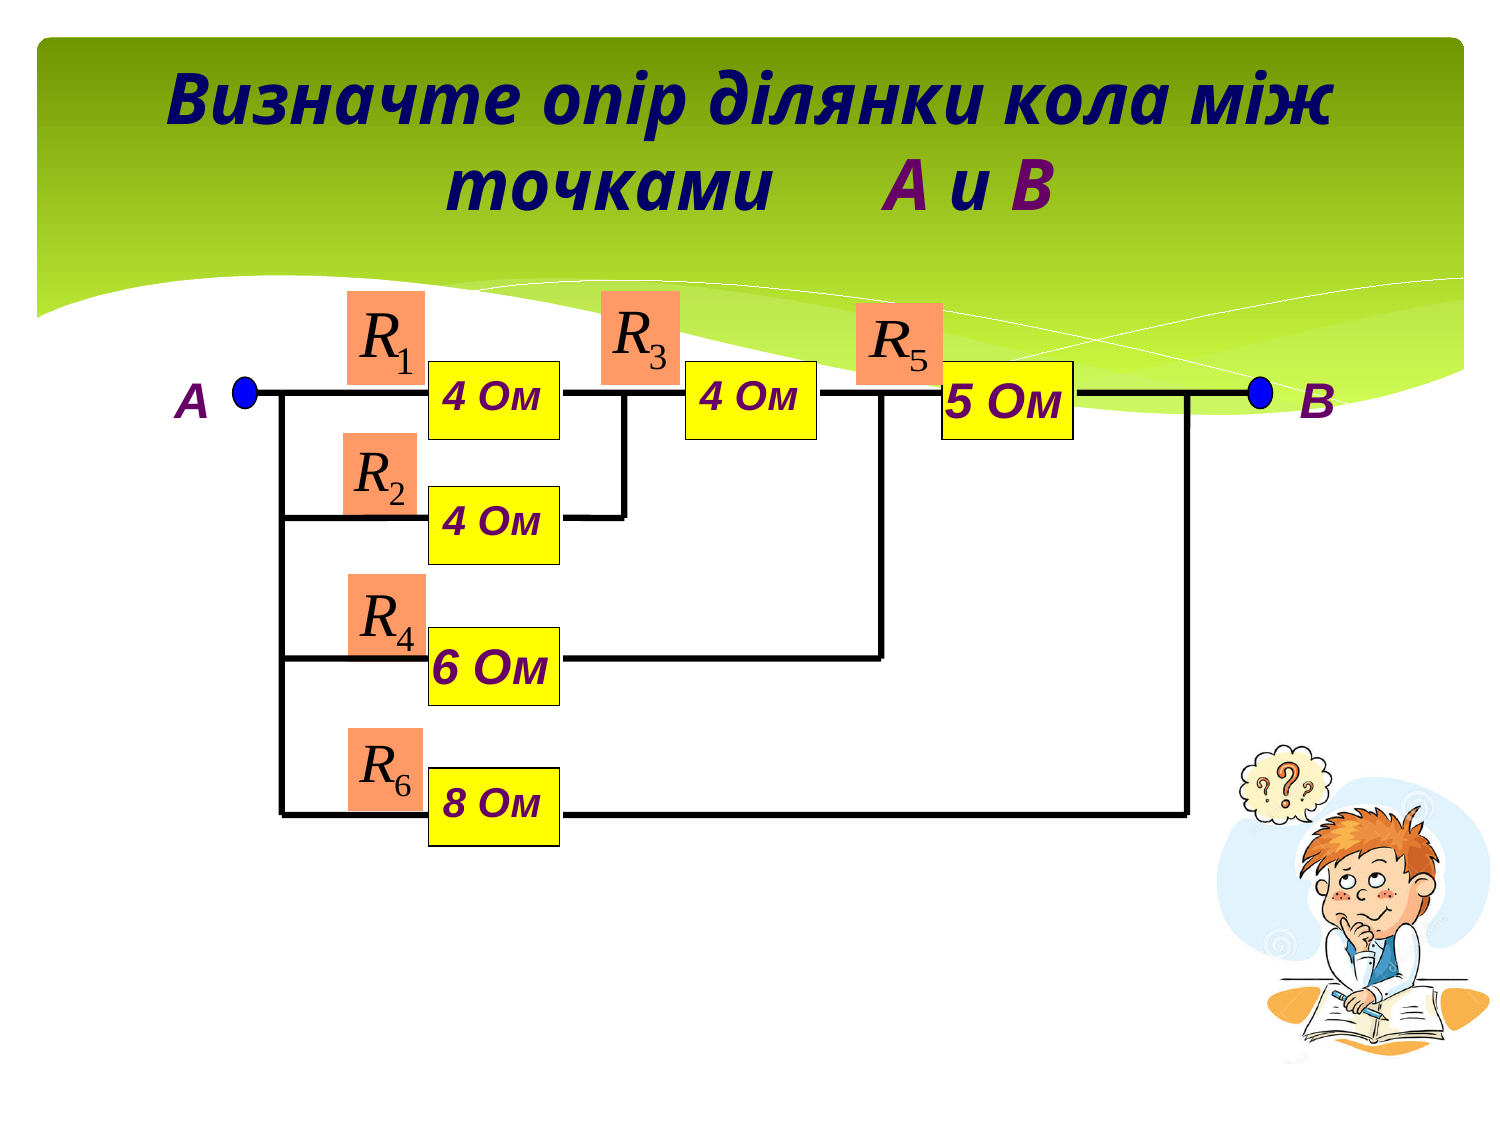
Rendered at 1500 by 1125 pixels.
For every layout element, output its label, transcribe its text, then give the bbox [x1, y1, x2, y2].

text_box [855, 302, 944, 386]
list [347, 290, 426, 359]
title Визначте опір ділянки кола між точками А и В [75, 45, 1425, 233]
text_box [348, 727, 424, 811]
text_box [159, 361, 1352, 847]
picture [1211, 727, 1500, 1064]
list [600, 290, 681, 359]
